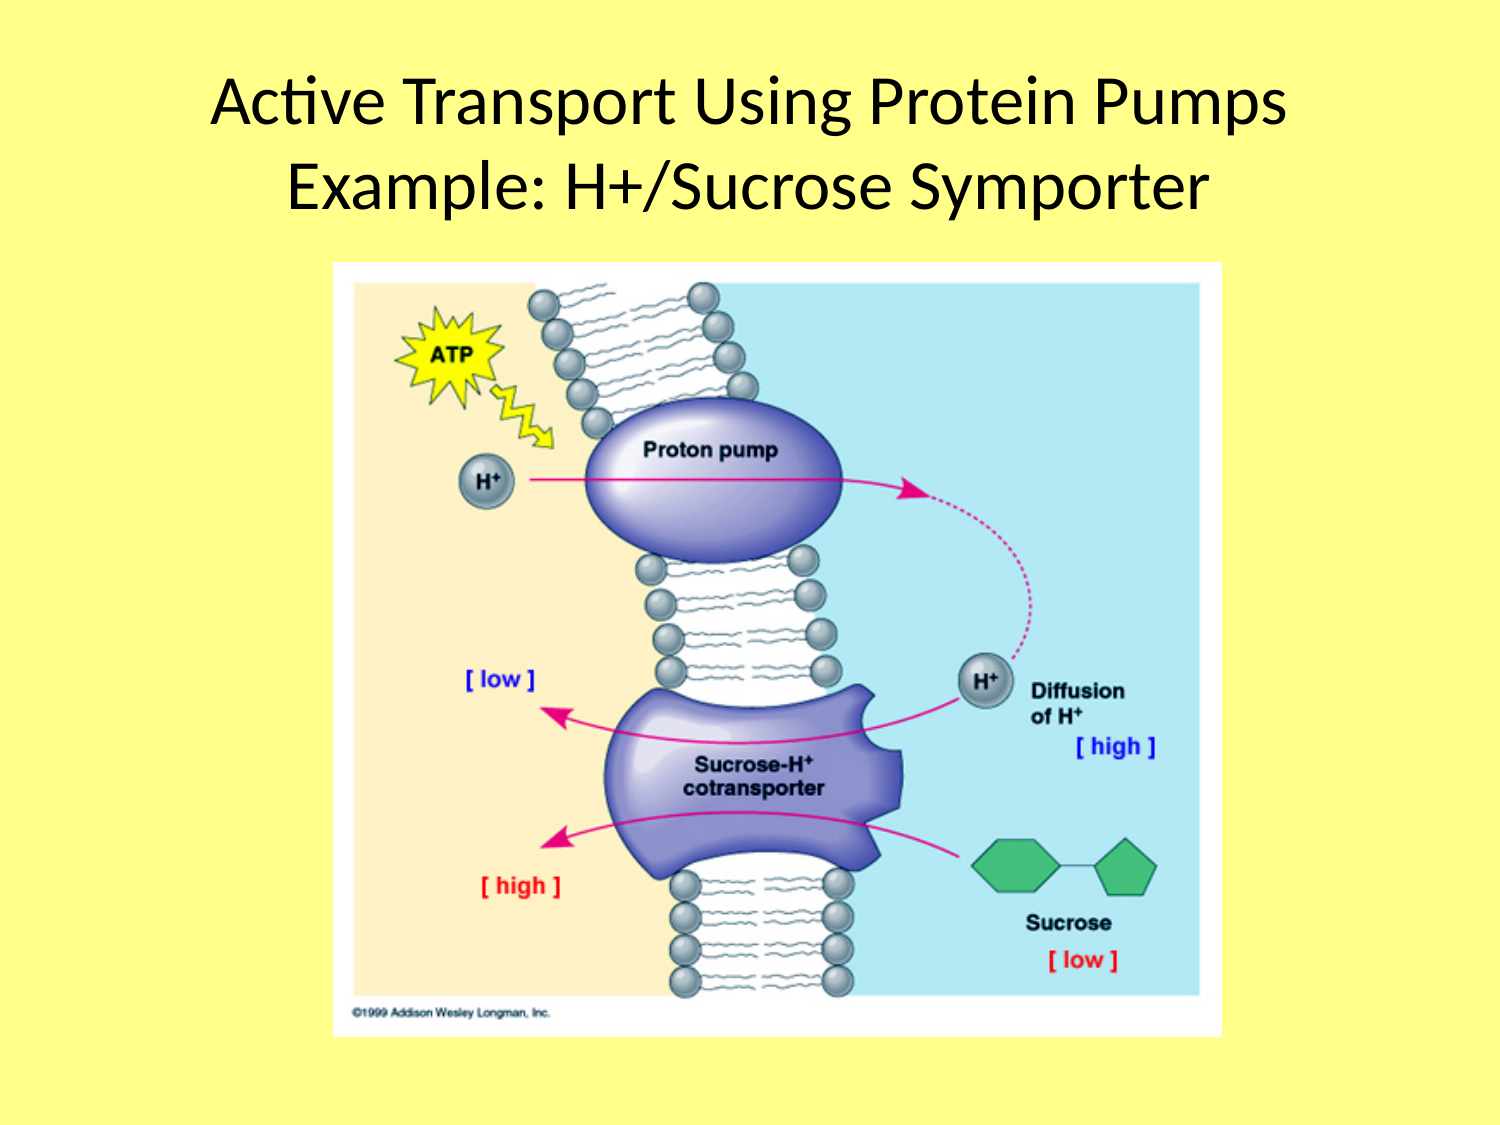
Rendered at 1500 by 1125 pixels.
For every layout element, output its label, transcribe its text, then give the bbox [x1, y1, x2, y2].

title Active Transport Using Protein Pumps Example: H+/Sucrose Symporter [75, 45, 1425, 233]
picture [333, 262, 1222, 1037]
